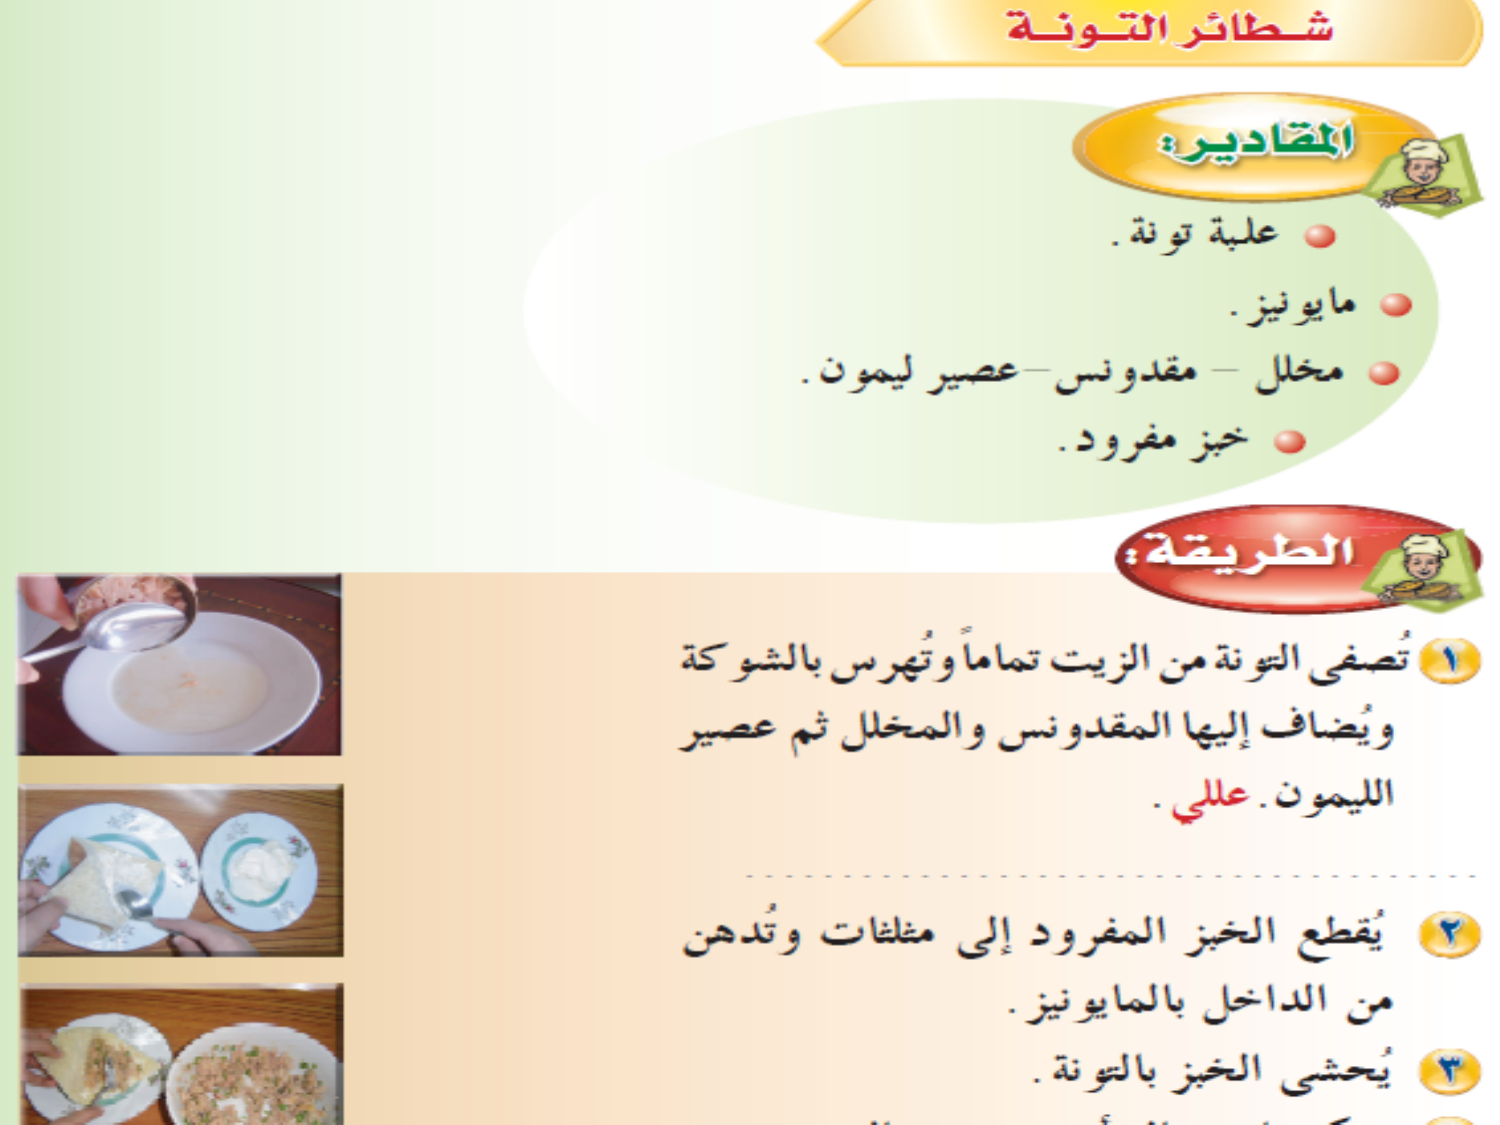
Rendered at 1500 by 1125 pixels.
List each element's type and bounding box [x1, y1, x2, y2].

list [0, 0, 1500, 1125]
